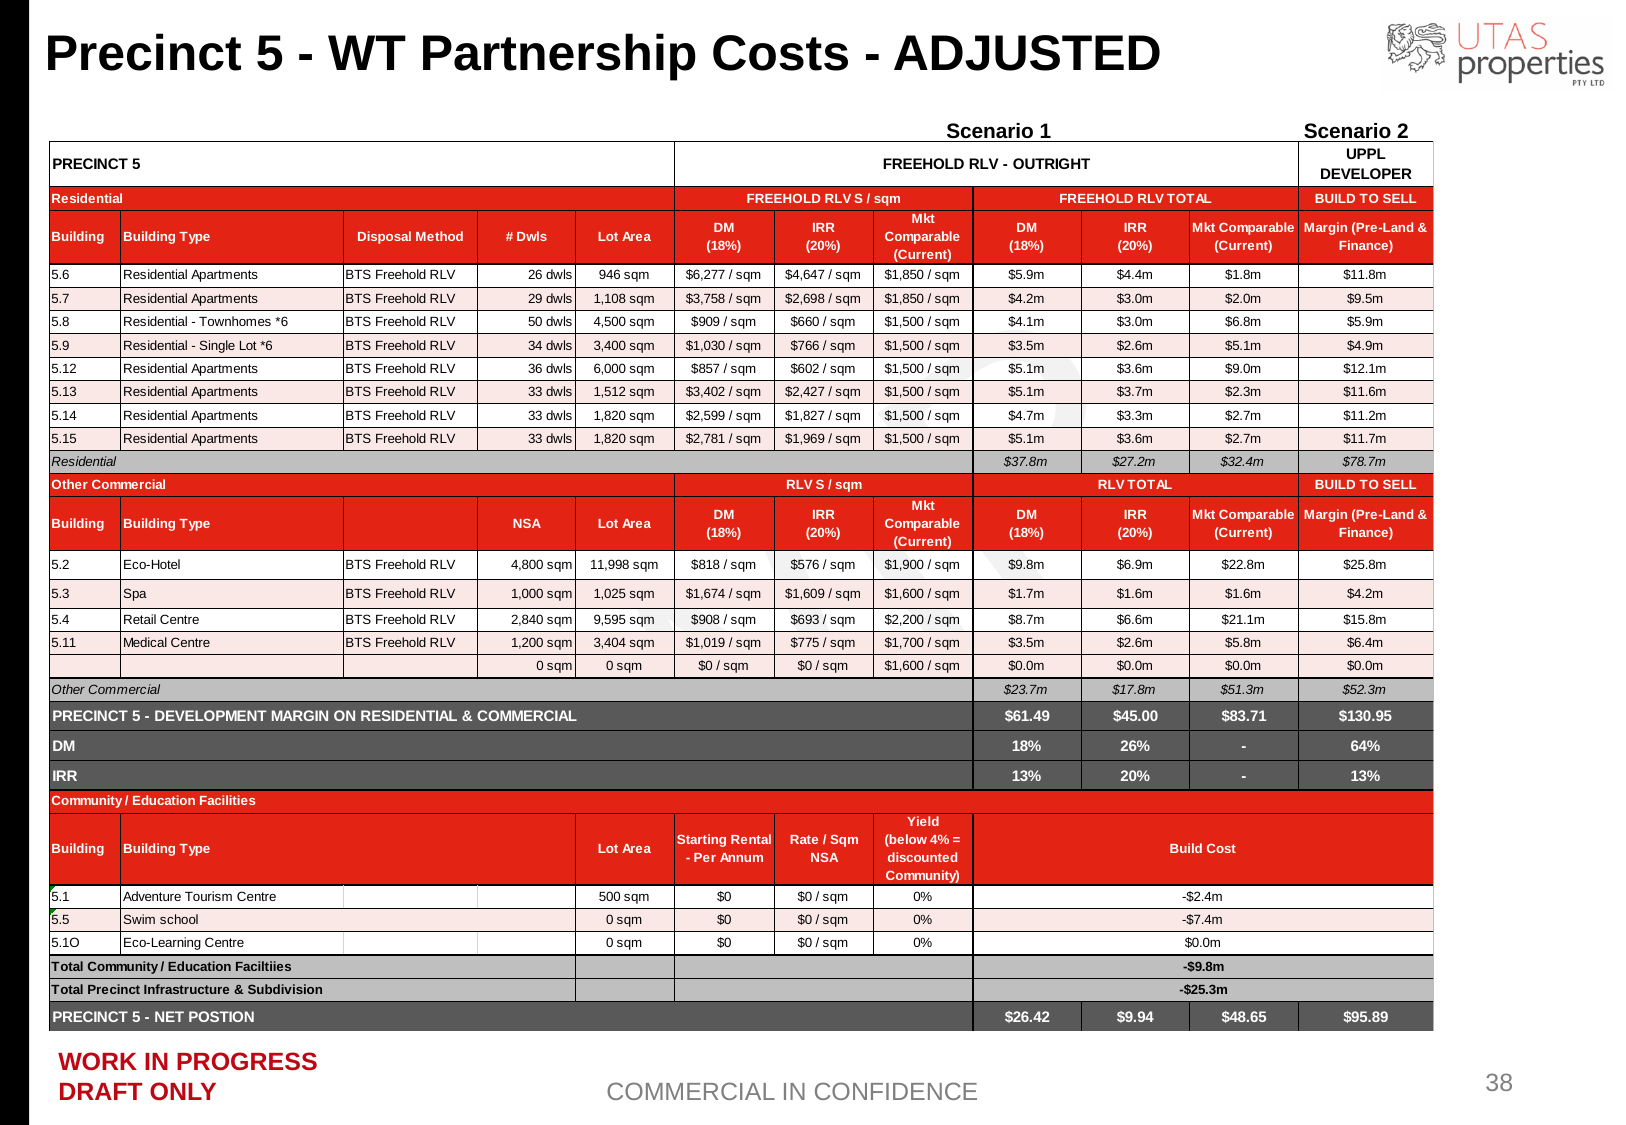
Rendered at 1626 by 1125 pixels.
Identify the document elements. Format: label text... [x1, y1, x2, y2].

picture [1380, 16, 1614, 93]
picture [48, 140, 1434, 1032]
title Precinct 5 - WT Partnership Costs - ADJUSTED [44, 27, 1380, 82]
text_box Scenario 1 [946, 117, 1205, 140]
text_box Scenario 2 [1304, 117, 1563, 143]
text_box WORK IN PROGRESS DRAFT ONLY [58, 1045, 377, 1106]
